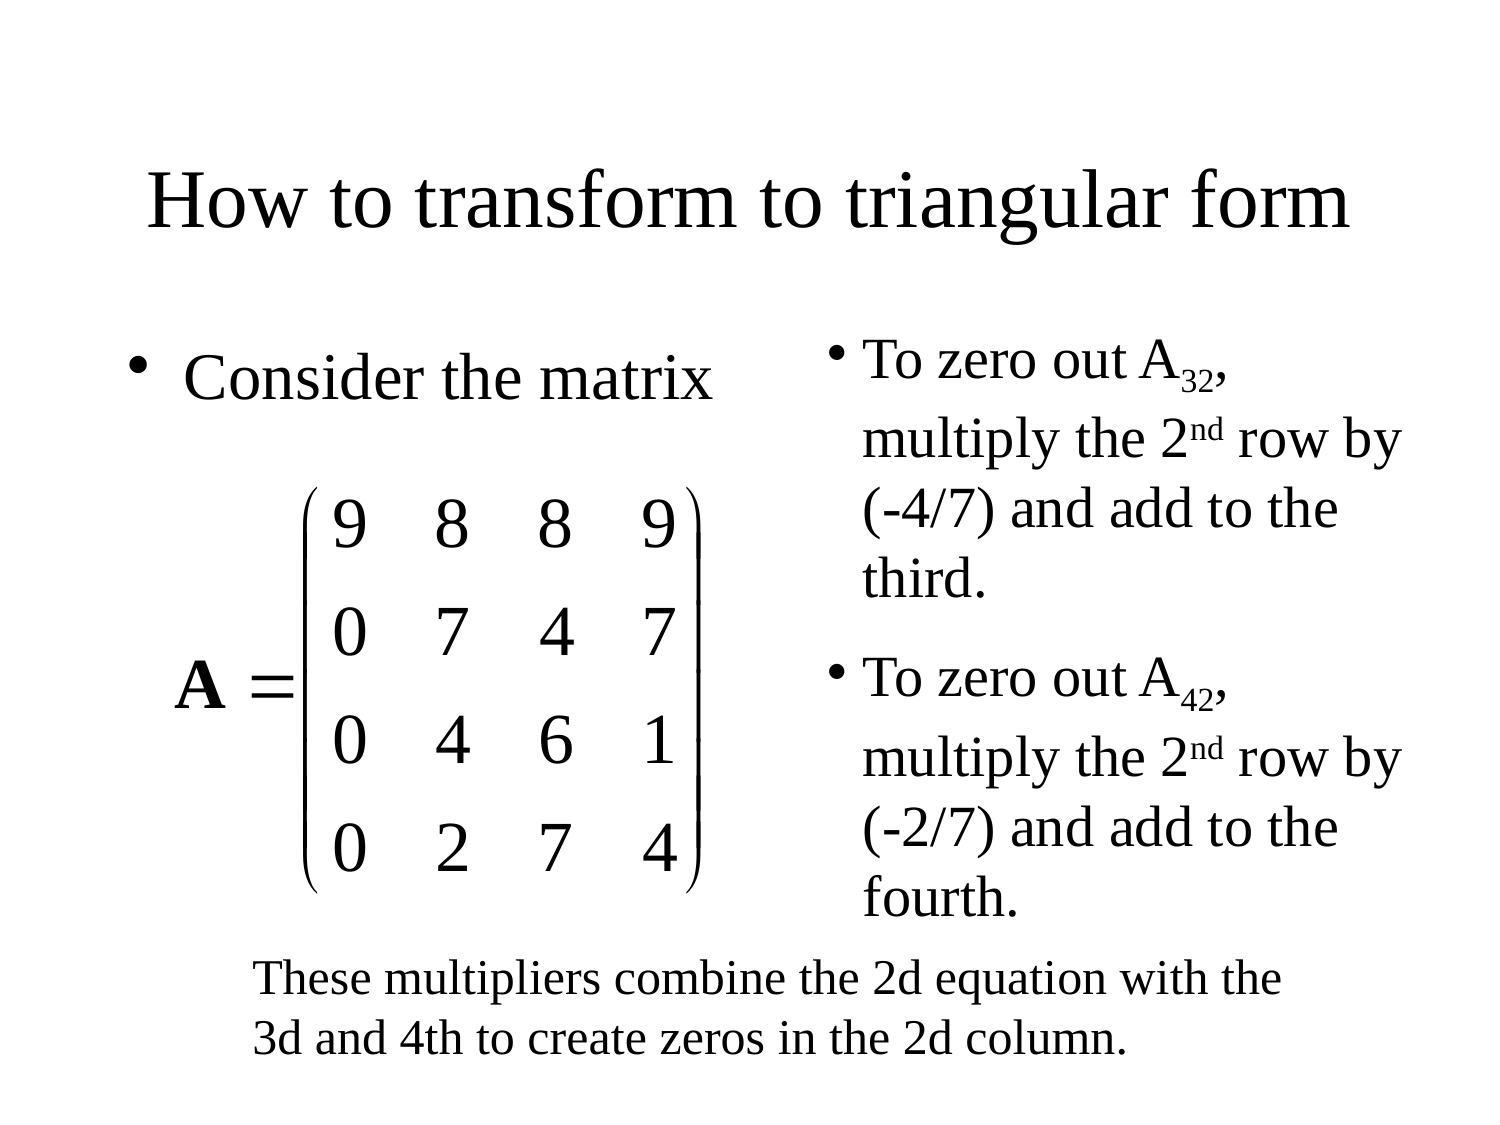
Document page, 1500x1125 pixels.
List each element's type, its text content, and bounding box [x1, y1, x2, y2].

text_box These multipliers combine the 2d equation with the 3d and 4th to create zeros in the 2d column. [237, 937, 1350, 1073]
title How to transform to triangular form [112, 99, 1388, 288]
text_box To zero out A32, multiply the 2nd row by (-4/7) and add to the third. To zero out A42, multiply the 2nd row by (-2/7) and add to the fourth. [812, 312, 1438, 936]
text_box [162, 474, 726, 906]
list Consider the matrix [112, 324, 1388, 1001]
